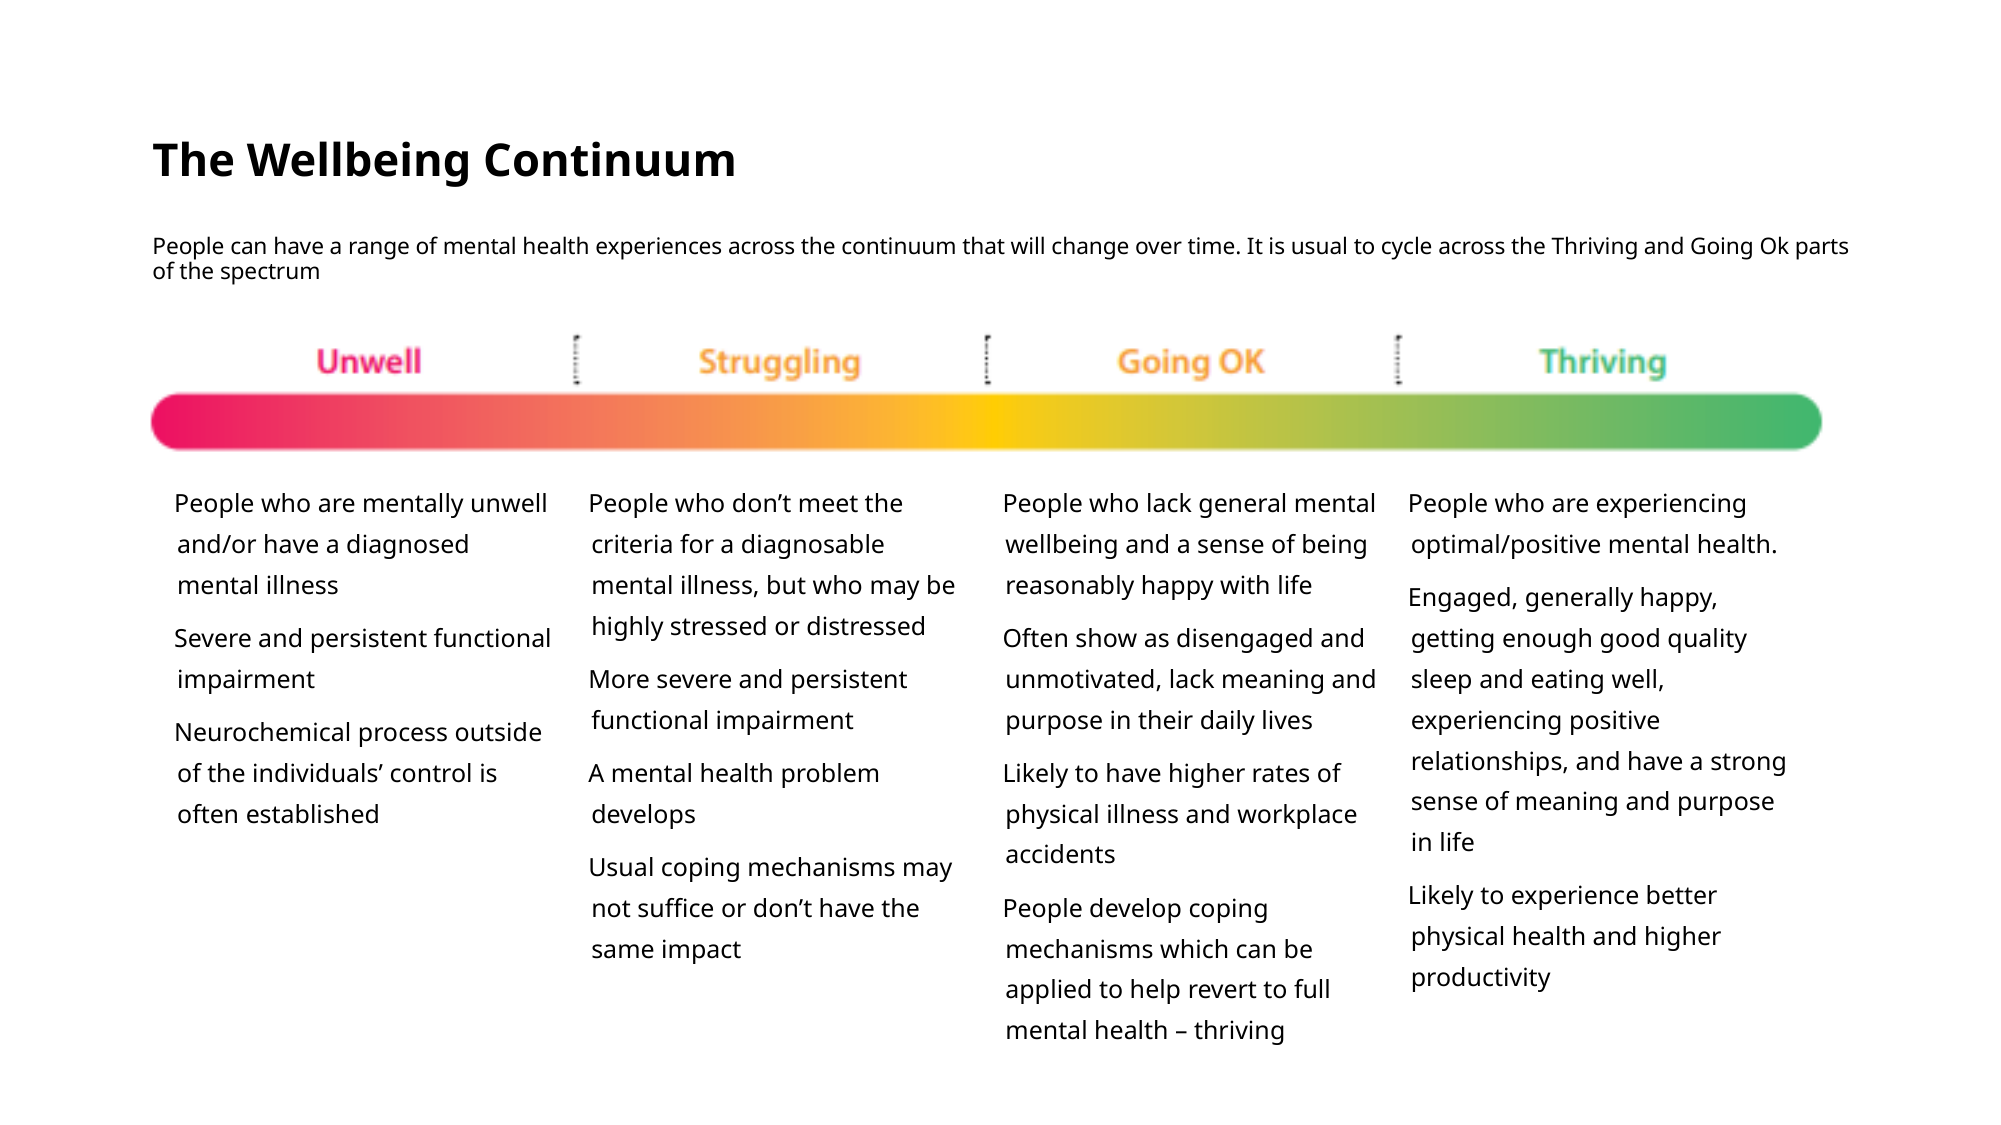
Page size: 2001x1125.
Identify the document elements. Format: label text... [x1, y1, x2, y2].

table_header People who are mentally unwell and/or have a diagnosed mental illness Severe and persistent functional impairment Neurochemical process outside of the individuals’ control is often established [164, 489, 567, 883]
table_header People who don’t meet the criteria for a diagnosable mental illness, but who may be highly stressed or distressed More severe and persistent functional impairment A mental health problem develops Usual coping mechanisms may not suffice or don’t have the same impact [578, 489, 982, 1018]
picture [104, 306, 1879, 489]
table_header People who are experiencing optimal/positive mental health. Engaged, generally happy, getting enough good quality sleep and eating well, experiencing positive relationships, and have a strong sense of meaning and purpose in life Likely to experience better physical health and higher productivity [1398, 489, 1801, 993]
title The Wellbeing Continuum People can have a range of mental health experiences across the continuum that will change over time. It is usual to cycle across the Thriving and Going Ok parts of the spectrum [137, 129, 1863, 306]
table_header People who lack general mental wellbeing and a sense of being reasonably happy with life Often show as disengaged and unmotivated, lack meaning and purpose in their daily lives Likely to have higher rates of physical illness and workplace accidents People develop coping mechanisms which can be applied to help revert to full mental health – thriving [992, 489, 1396, 1046]
